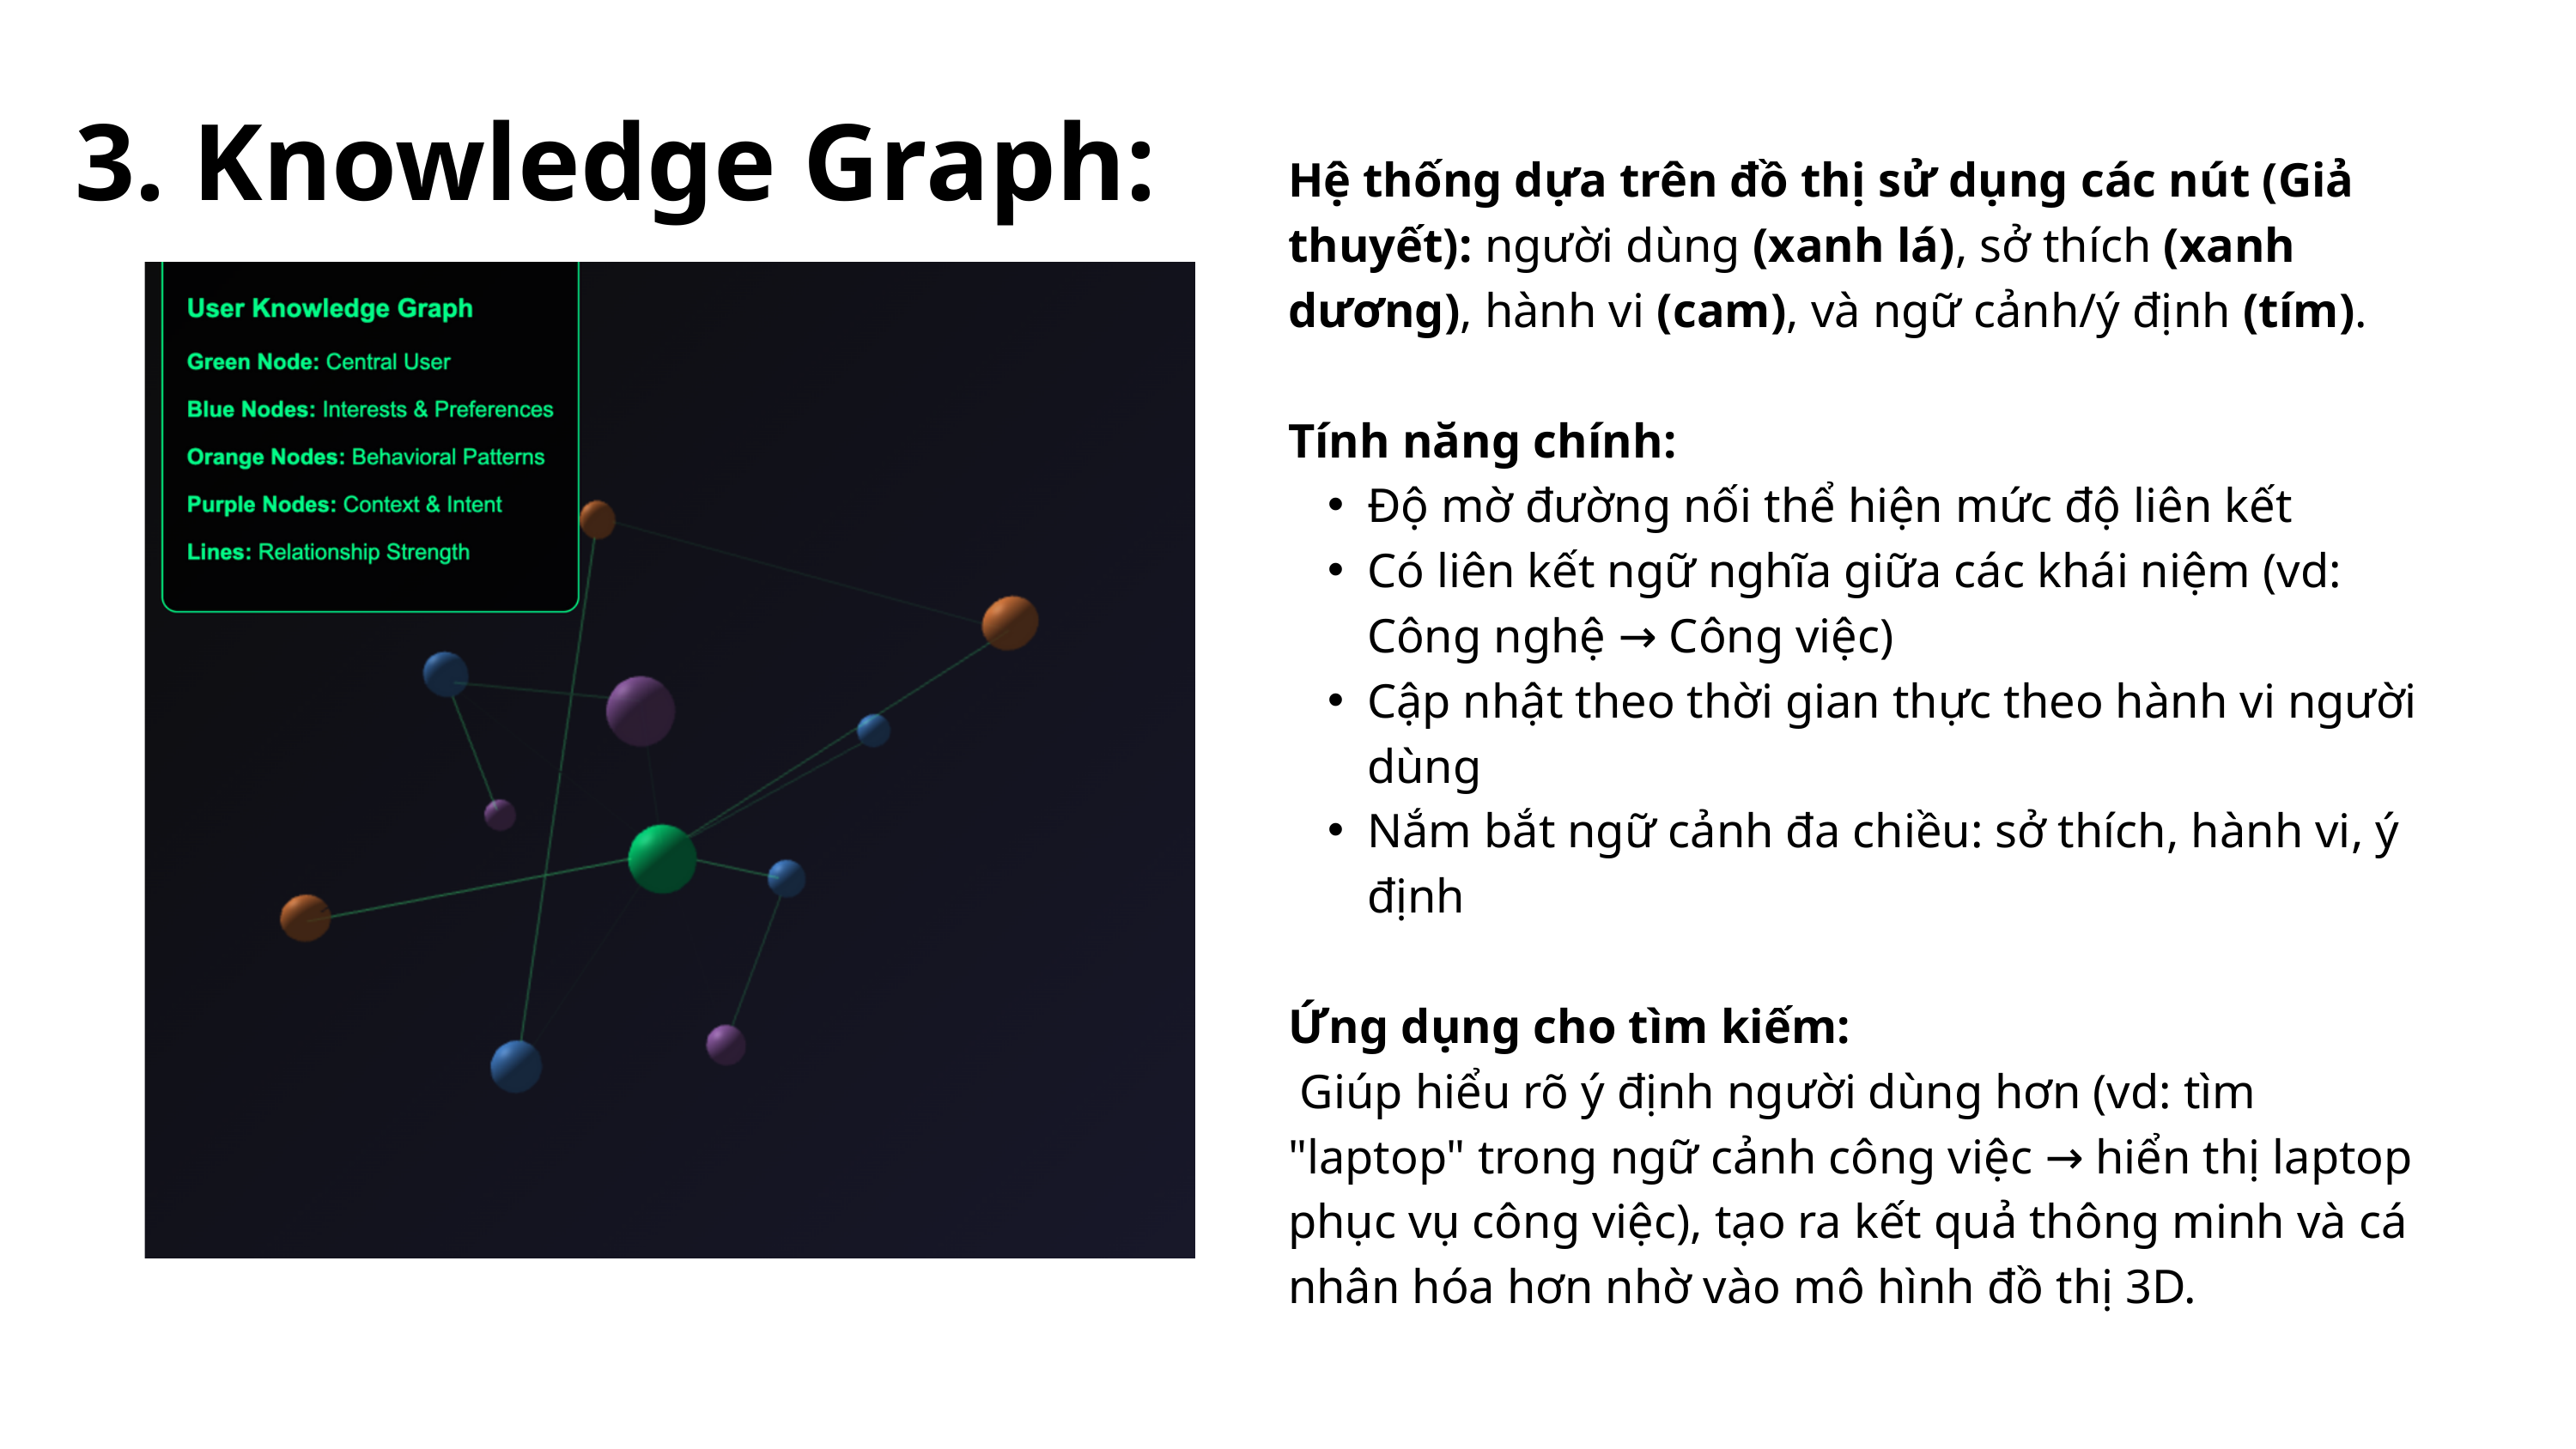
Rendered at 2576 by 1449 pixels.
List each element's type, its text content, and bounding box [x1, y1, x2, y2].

text_box [144, 262, 1195, 1258]
text_box Hệ thống dựa trên đồ thị sử dụng các nút (Giả thuyết): người dùng (xanh lá), sở thích (xanh dương), hành vi (cam), và ngữ cảnh/ý định (tím). Tính năng chính: Độ mờ đường nối thể hiện mức độ liên kết Có liên kết ngữ nghĩa giữa các khái niệm (vd: Công nghệ → Công việc) Cập nhật theo thời gian thực theo hành vi người dùng Nắm bắt ngữ cảnh đa chiều: sở thích, hành vi, ý định Ứng dụng cho tìm kiếm: Giúp hiểu rõ ý định người dùng hơn (vd: tìm "laptop" trong ngữ cảnh công việc → hiển thị laptop phục vụ công việc), tạo ra kết quả thông minh và cá nhân hóa hơn nhờ vào mô hình đồ thị 3D. [1288, 141, 2432, 1313]
text_box 3. Knowledge Graph: [75, 76, 1288, 222]
